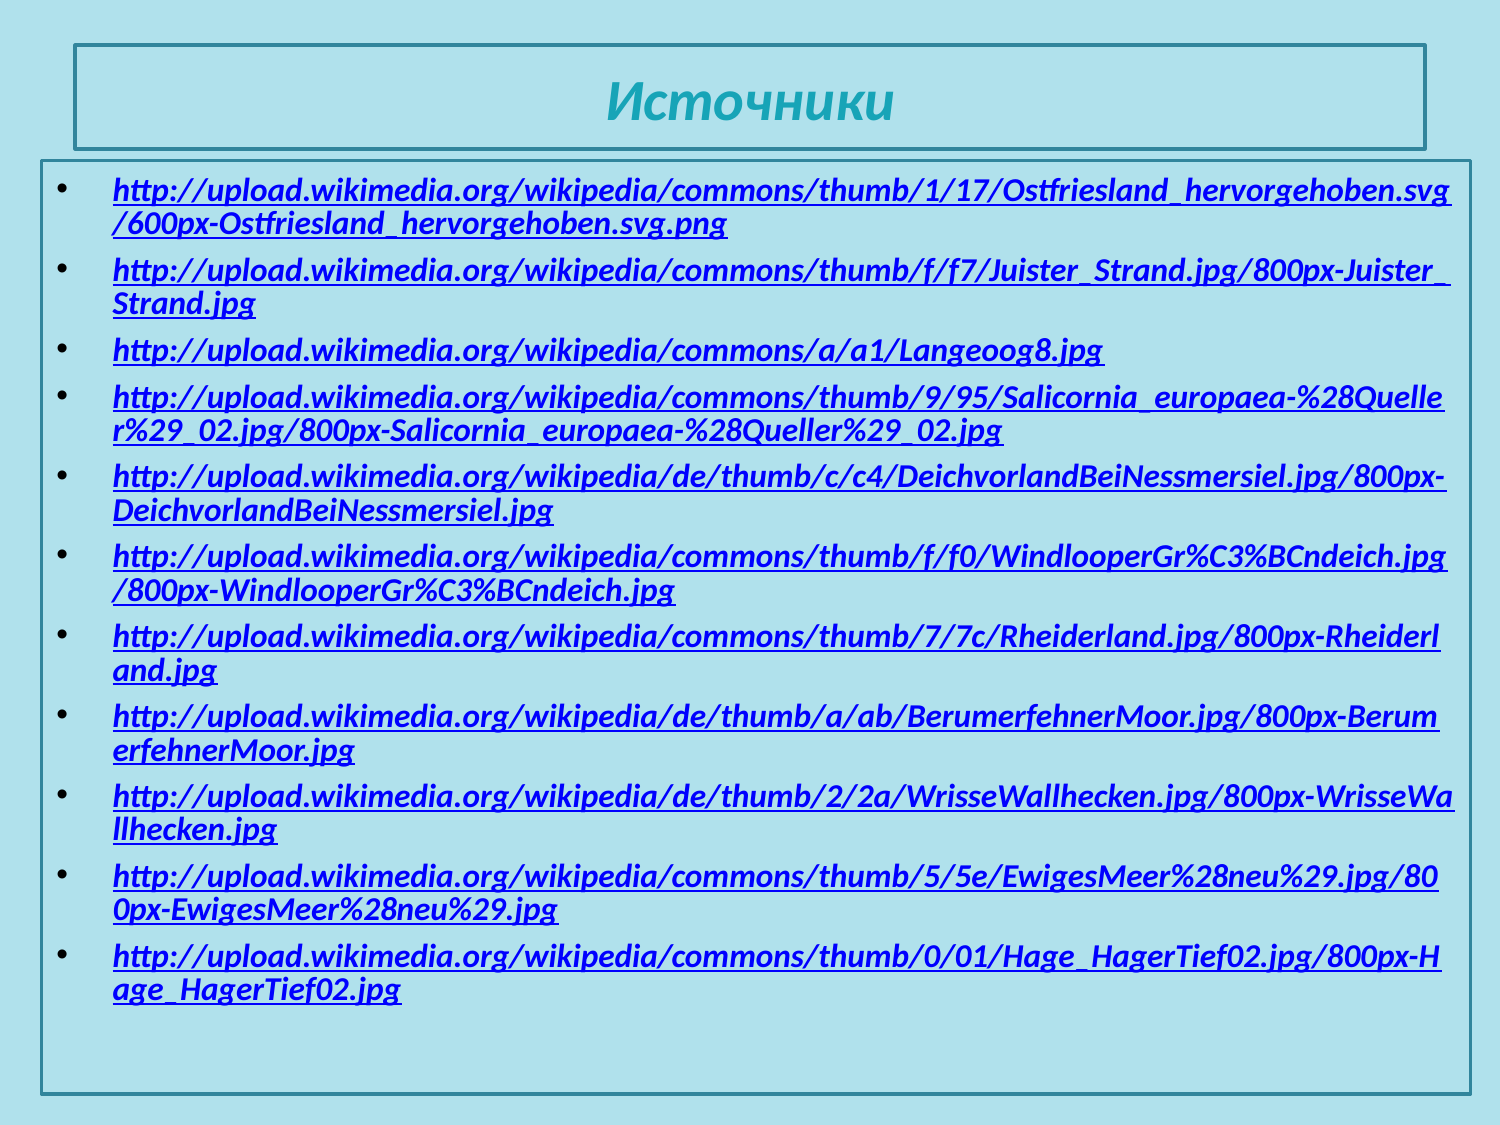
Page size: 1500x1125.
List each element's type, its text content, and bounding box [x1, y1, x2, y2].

title Источники [75, 45, 1425, 149]
list http://upload.wikimedia.org/wikipedia/commons/thumb/1/17/Ostfriesland_hervorgehoben.svg/600px-Ostfriesland_hervorgehoben.svg.png http://upload.wikimedia.org/wikipedia/commons/thumb/f/f7/Juister_Strand.jpg/800px-Juister_Strand.jpg http://upload.wikimedia.org/wikipedia/commons/a/a1/Langeoog8.jpg http://upload.wikimedia.org/wikipedia/commons/thumb/9/95/Salicornia_europaea-%28Queller%29_02.jpg/800px-Salicornia_europaea-%28Queller%29_02.jpg http://upload.wikimedia.org/wikipedia/de/thumb/c/c4/DeichvorlandBeiNessmersiel.jpg/800px-DeichvorlandBeiNessmersiel.jpg http://upload.wikimedia.org/wikipedia/commons/thumb/f/f0/WindlooperGr%C3%BCndeich.jpg/800px-WindlooperGr%C3%BCndeich.jpg http://upload.wikimedia.org/wikipedia/commons/thumb/7/7c/Rheiderland.jpg/800px-Rheiderland.jpg http://upload.wikimedia.org/wikipedia/de/thumb/a/ab/BerumerfehnerMoor.jpg/800px-BerumerfehnerMoor.jpg http://upload.wikimedia.org/wikipedia/de/thumb/2/2a/WrisseWallhecken.jpg/800px-WrisseWallhecken.jpg http://upload.wikimedia.org/wikipedia/commons/thumb/5/5e/EwigesMeer%28neu%29.jpg/800px-EwigesMeer%28neu%29.jpg http://upload.wikimedia.org/wikipedia/commons/thumb/0/01/Hage_HagerTief02.jpg/800px-Hage_HagerTief02.jpg [41, 160, 1471, 1094]
